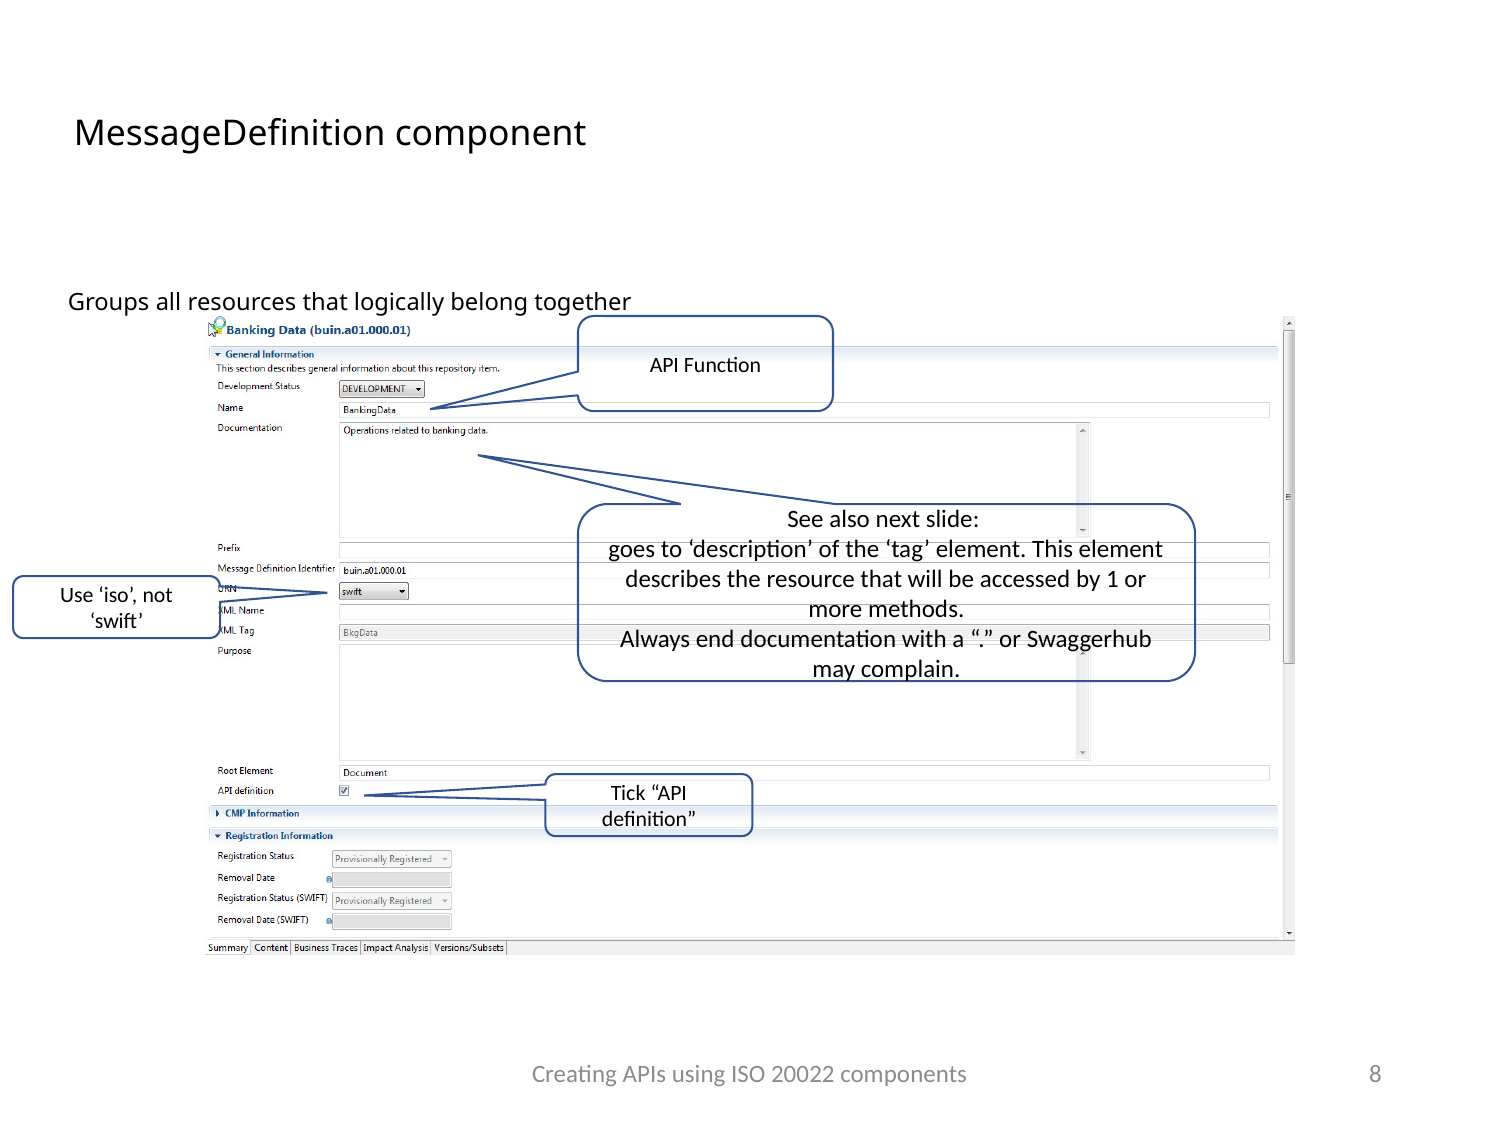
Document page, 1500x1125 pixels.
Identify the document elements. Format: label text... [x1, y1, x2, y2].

slide_number 8 [1059, 1042, 1397, 1103]
footer Creating APIs using ISO 20022 components [496, 1042, 1004, 1103]
text_box Use ‘iso’, not ‘swift’ [12, 575, 53, 640]
text_box Groups all resources that logically belong together [53, 278, 1412, 918]
title MessageDefinition component [58, 52, 1353, 216]
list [205, 315, 1295, 955]
